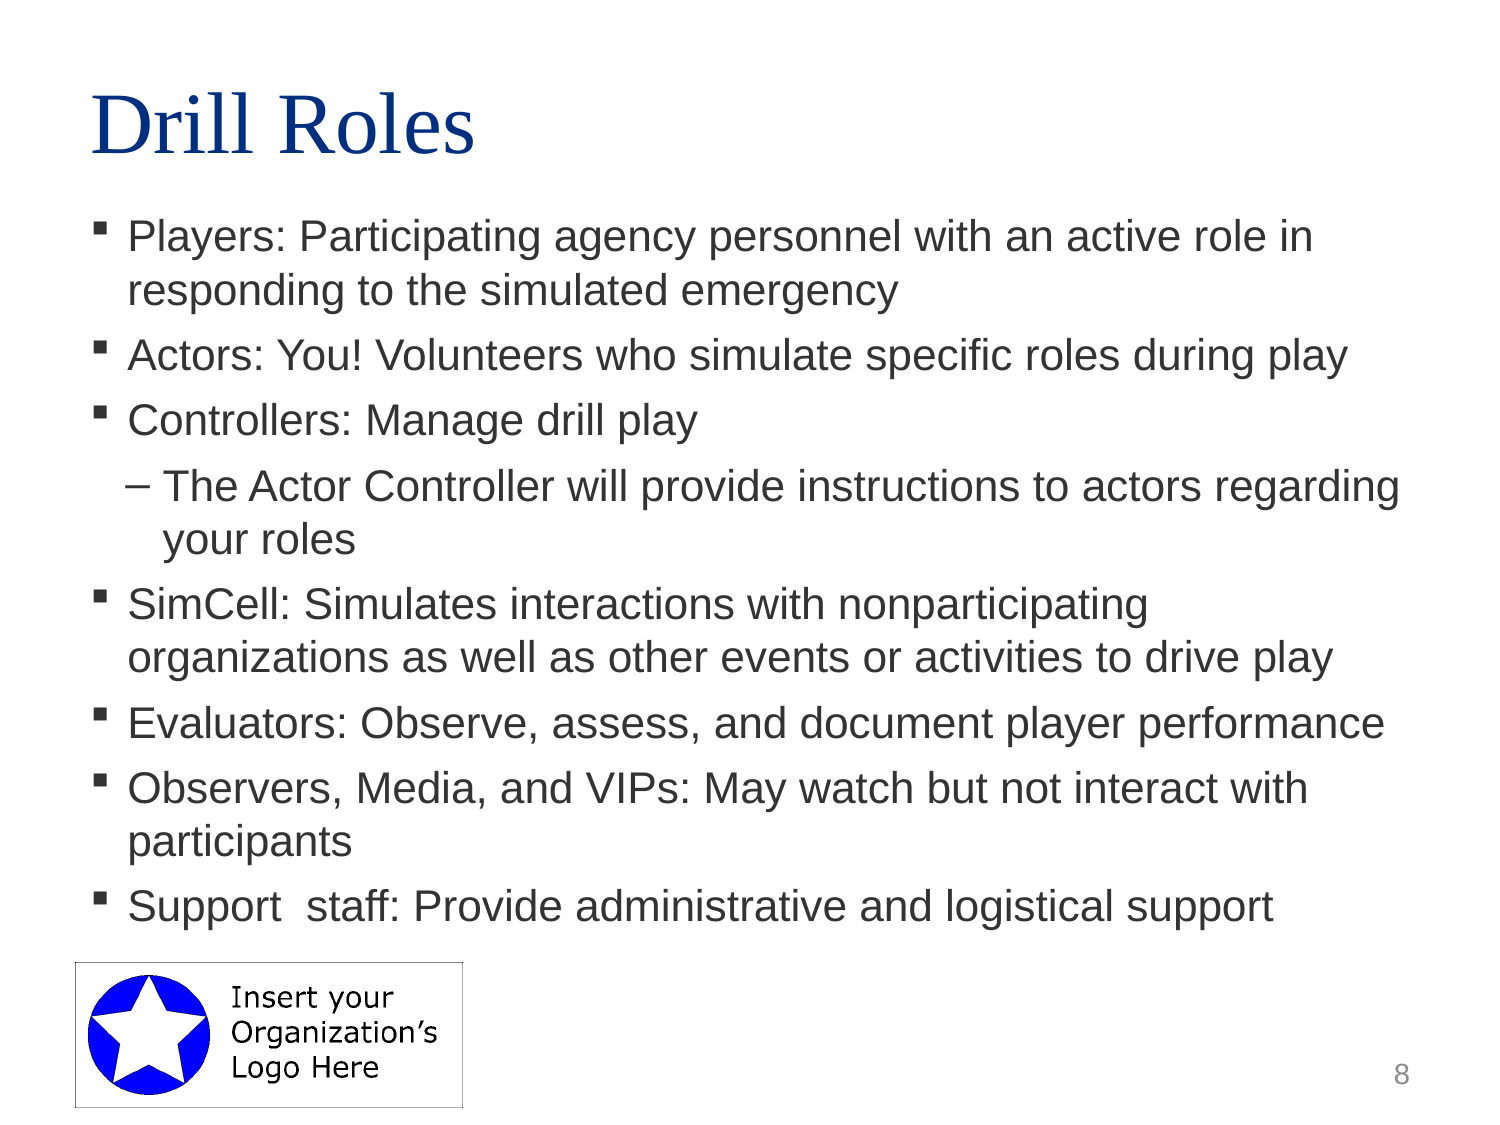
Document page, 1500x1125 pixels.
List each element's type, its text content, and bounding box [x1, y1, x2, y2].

picture [75, 980, 463, 1108]
slide_number 8 [1074, 1042, 1425, 1103]
list Players: Participating agency personnel with an active role in responding to the simulated emergency Actors: You! Volunteers who simulate specific roles during play Controllers: Manage drill play The Actor Controller will provide instructions to actors regarding your roles SimCell: Simulates interactions with nonparticipating organizations as well as other events or activities to drive play Evaluators: Observe, assess, and document player performance Observers, Media, and VIPs: May watch but not interact with participants Support staff: Provide administrative and logistical support [75, 200, 1425, 980]
title Drill Roles [75, 24, 1425, 200]
